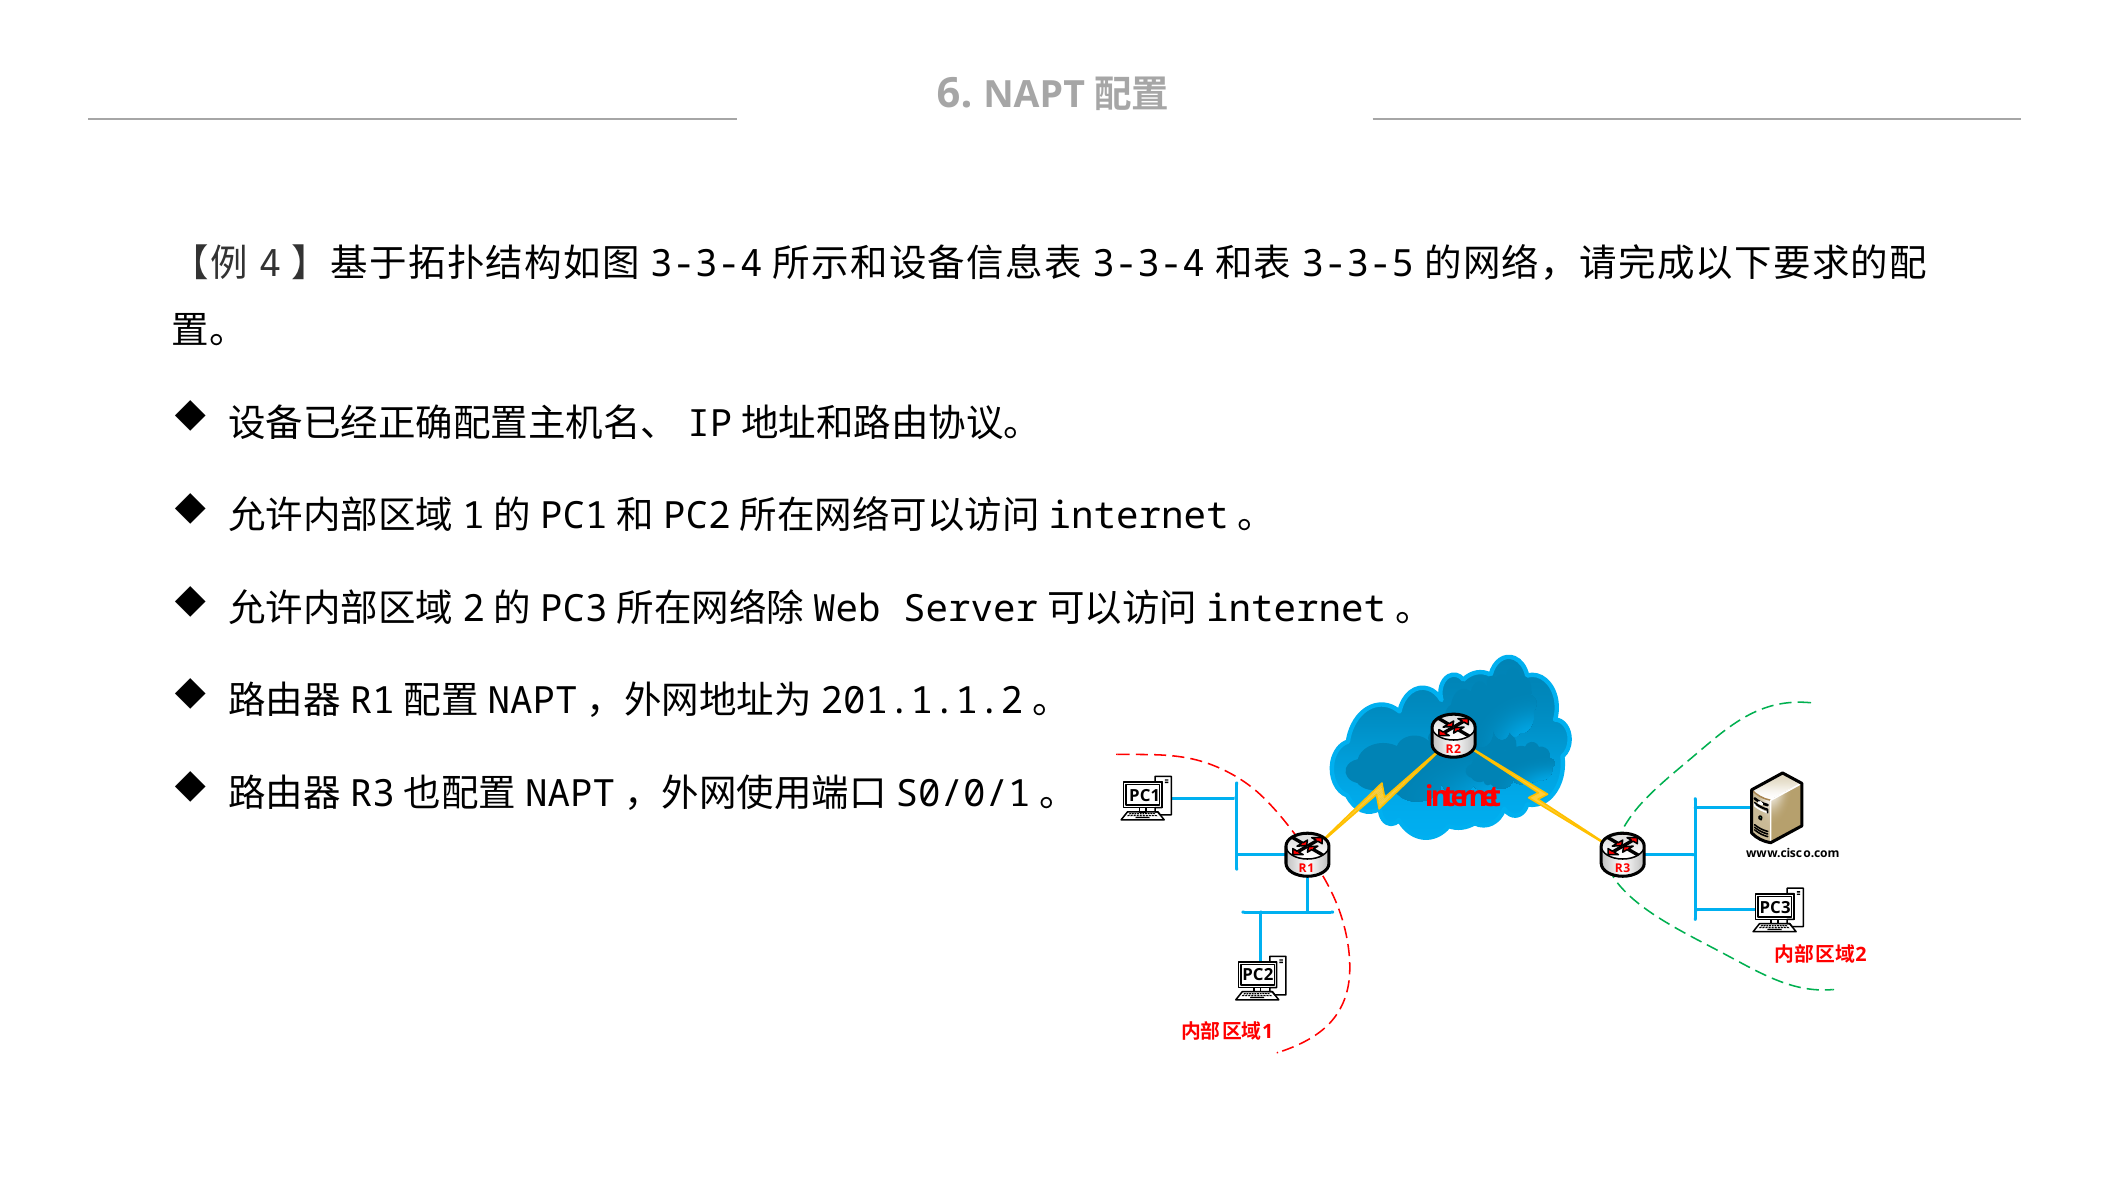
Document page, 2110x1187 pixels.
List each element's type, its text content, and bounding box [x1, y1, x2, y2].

text_box 6. NAPT配置 [728, 65, 1377, 116]
text_box 【例4】基于拓扑结构如图3-3-4所示和设备信息表3-3-4和表3-3-5的网络，请完成以下要求的配置。 设备已经正确配置主机名、IP地址和路由协议。 允许内部区域1的PC1和PC2所在网络可以访问internet。 允许内部区域2的PC3所在网络除Web Server可以访问internet。 路由器R1配置NAPT，外网地址为201.1.1.2。 路由器R3也配置NAPT，外网使用端口S0/0/1。 [157, 208, 1943, 821]
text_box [1113, 652, 1880, 1054]
